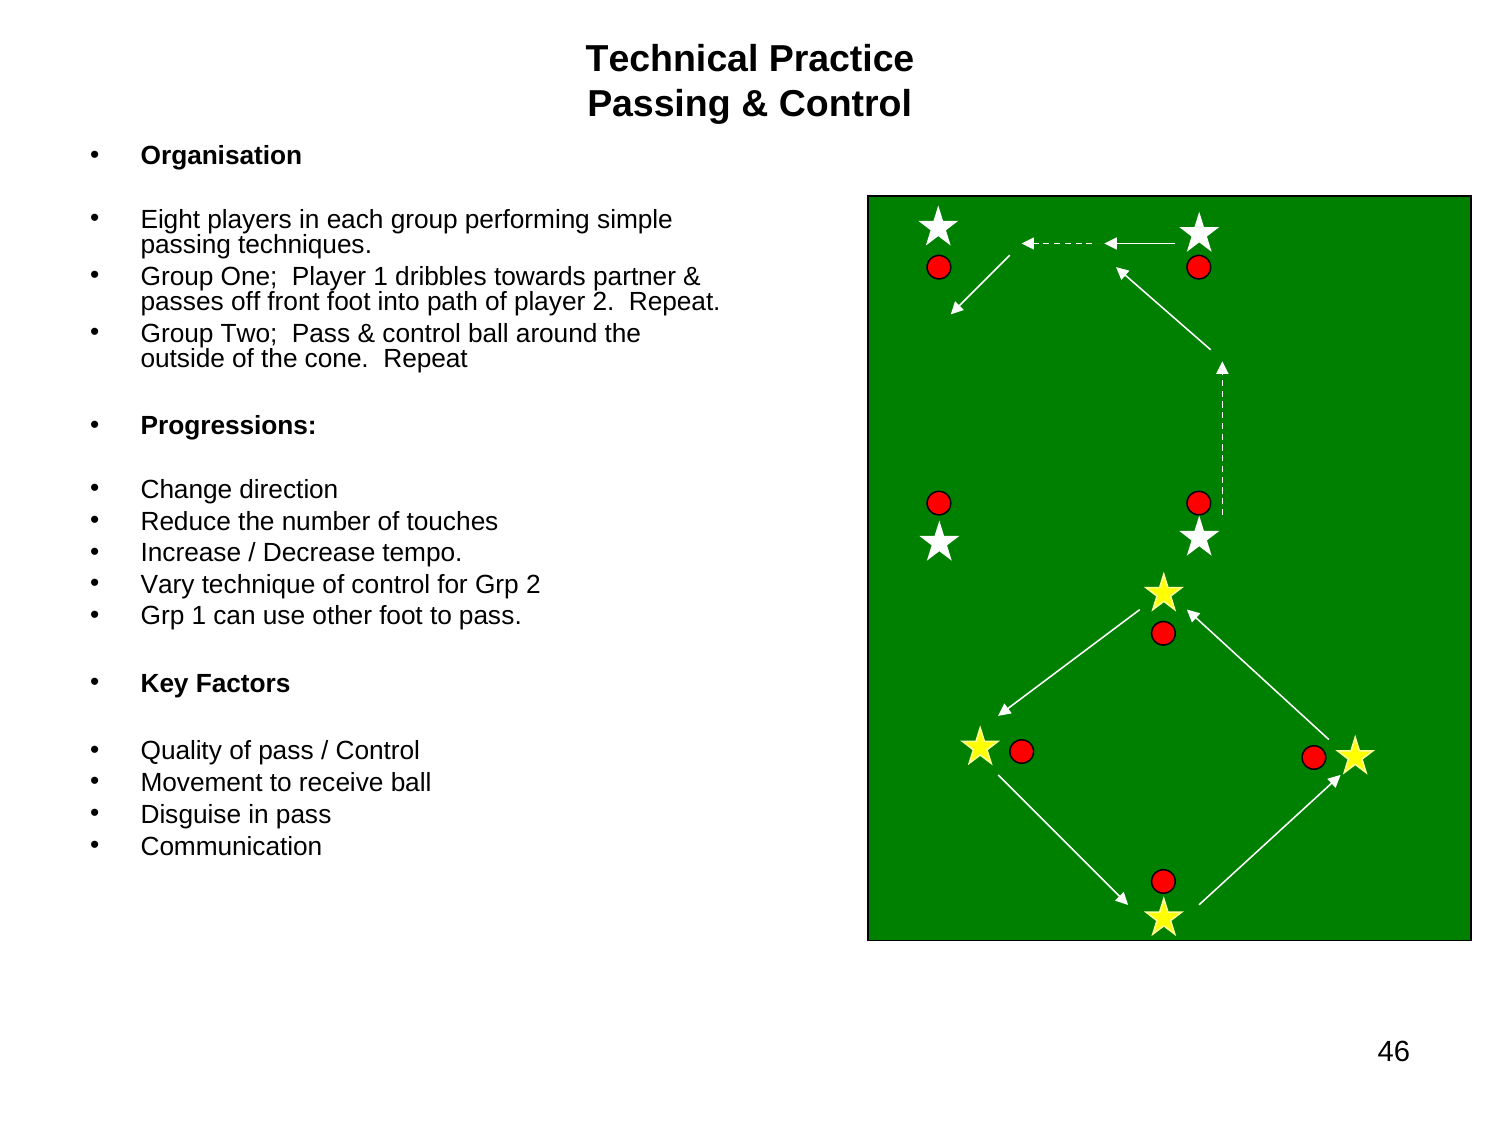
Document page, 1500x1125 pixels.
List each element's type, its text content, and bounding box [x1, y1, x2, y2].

text_box [1146, 898, 1182, 935]
title Technical Practice Passing & Control [75, 0, 1425, 173]
list Organisation Eight players in each group performing simple passing techniques. Group One; Player 1 dribbles towards partner & passes off front foot into path of player 2. Repeat. Group Two; Pass & control ball around the outside of the cone. Repeat Progressions: Change direction Reduce the number of touches Increase / Decrease tempo. Vary technique of control for Grp 2 Grp 1 can use other foot to pass. Key Factors Quality of pass / Control Movement to receive ball Disguise in pass Communication [75, 137, 738, 880]
text_box [962, 727, 998, 764]
text_box [1151, 869, 1176, 894]
text_box [920, 207, 956, 244]
text_box [1151, 621, 1176, 646]
text_box [998, 609, 1140, 716]
text_box [921, 523, 957, 559]
text_box [1187, 255, 1211, 279]
text_box [1104, 237, 1176, 250]
text_box [1021, 237, 1037, 250]
text_box [1009, 739, 1034, 764]
text_box [1302, 745, 1326, 770]
text_box [868, 196, 1471, 941]
text_box [1181, 518, 1217, 554]
text_box [1187, 491, 1211, 515]
text_box [1216, 361, 1229, 374]
text_box <number> [1074, 1024, 1425, 1103]
text_box [1186, 609, 1329, 740]
text_box [1146, 574, 1182, 610]
text_box [950, 255, 1010, 315]
text_box [927, 255, 951, 279]
text_box [927, 491, 951, 515]
text_box [1116, 267, 1211, 350]
text_box [1337, 737, 1373, 773]
text_box [1198, 774, 1341, 905]
text_box [1181, 214, 1217, 250]
text_box [998, 774, 1129, 905]
